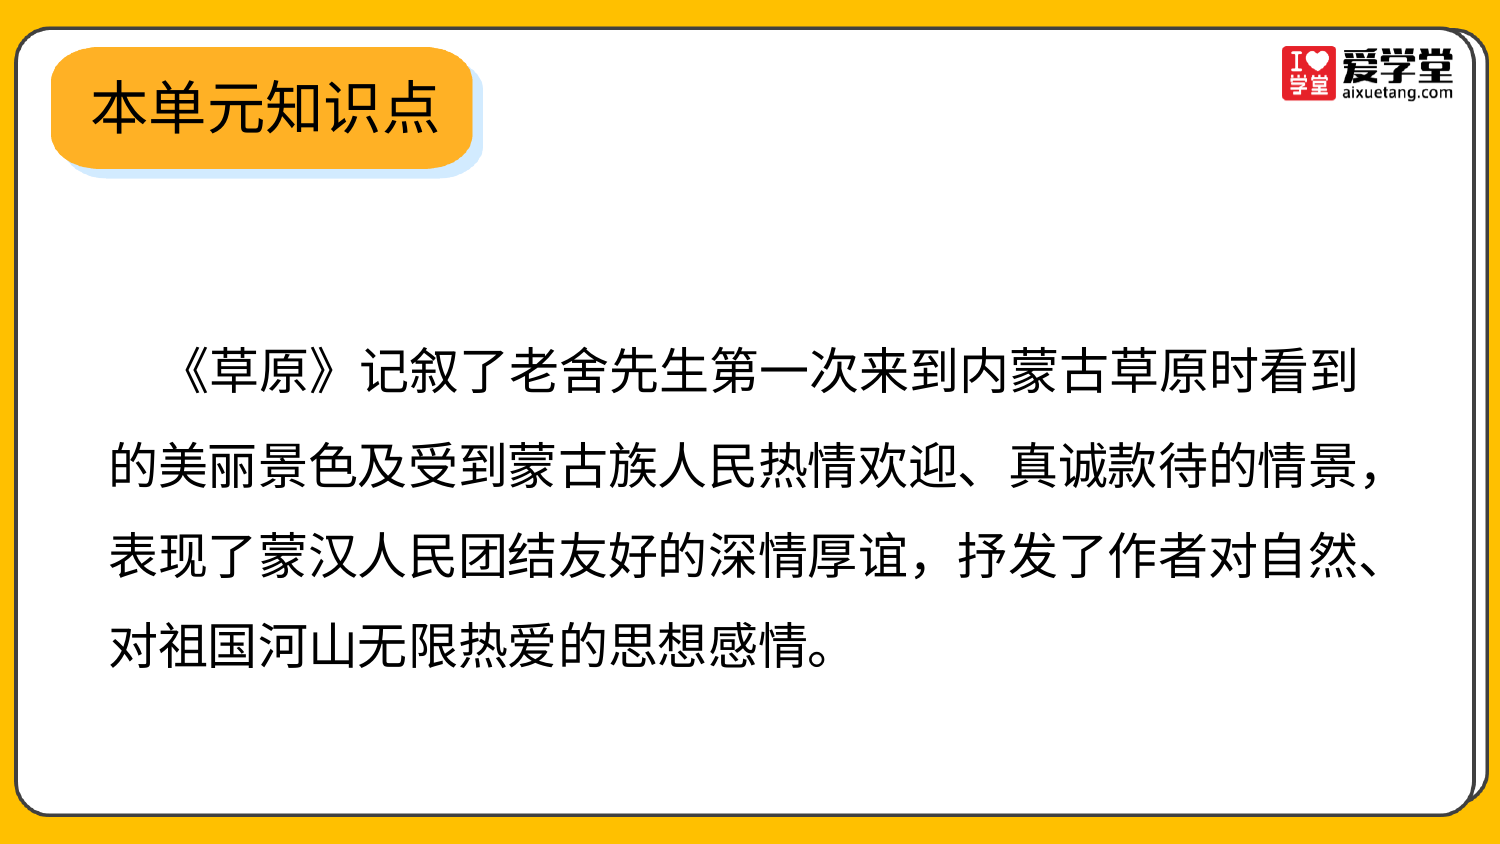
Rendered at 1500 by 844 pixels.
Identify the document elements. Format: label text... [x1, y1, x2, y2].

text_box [51, 47, 483, 179]
picture [0, 0, 1500, 844]
text_box 《草原》记叙了老舍先生第一次来到内蒙古草原时看到的美丽景色及受到蒙古族人民热情欢迎、真诚款待的情景，表现了蒙汉人民团结友好的深情厚谊，抒发了作者对自然、对祖国河山无限热爱的思想感情。 [96, 263, 1403, 681]
